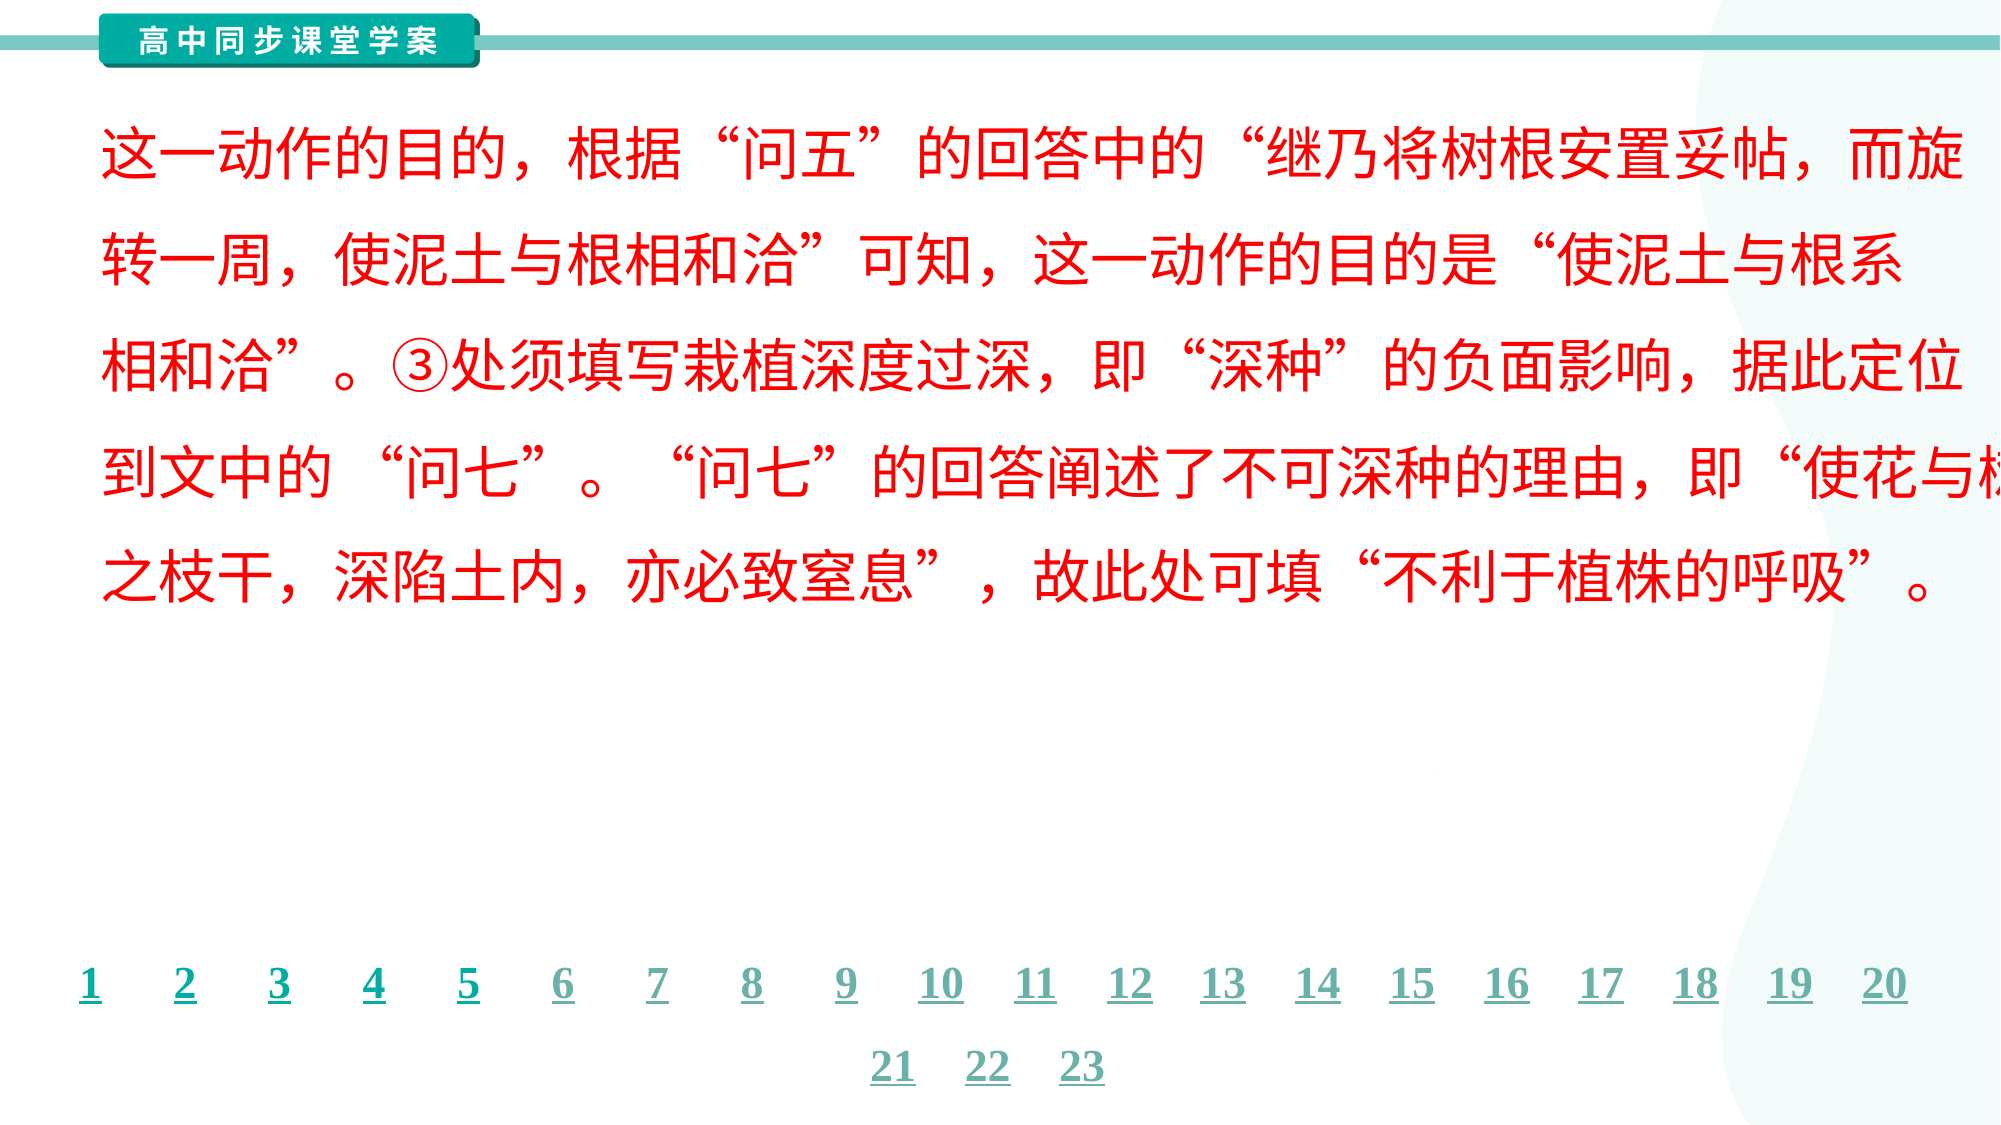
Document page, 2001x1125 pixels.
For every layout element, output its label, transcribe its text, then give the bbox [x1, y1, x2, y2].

picture [0, 0, 2000, 1125]
text_box 这一动作的目的，根据“问五”的回答中的“继乃将树根安置妥帖，而旋 转一周，使泥土与根相和洽”可知，这一动作的目的是“使泥土与根系 相和洽”。③处须填写栽植深度过深，即“深种”的负面影响，据此定位 到文中的 “问七”。“问七”的回答阐述了不可深种的理由，即“使花与树 之枝干，深陷土内，亦必致窒息”，故此处可填“不利于植株的呼吸”。 [100, 76, 1899, 599]
